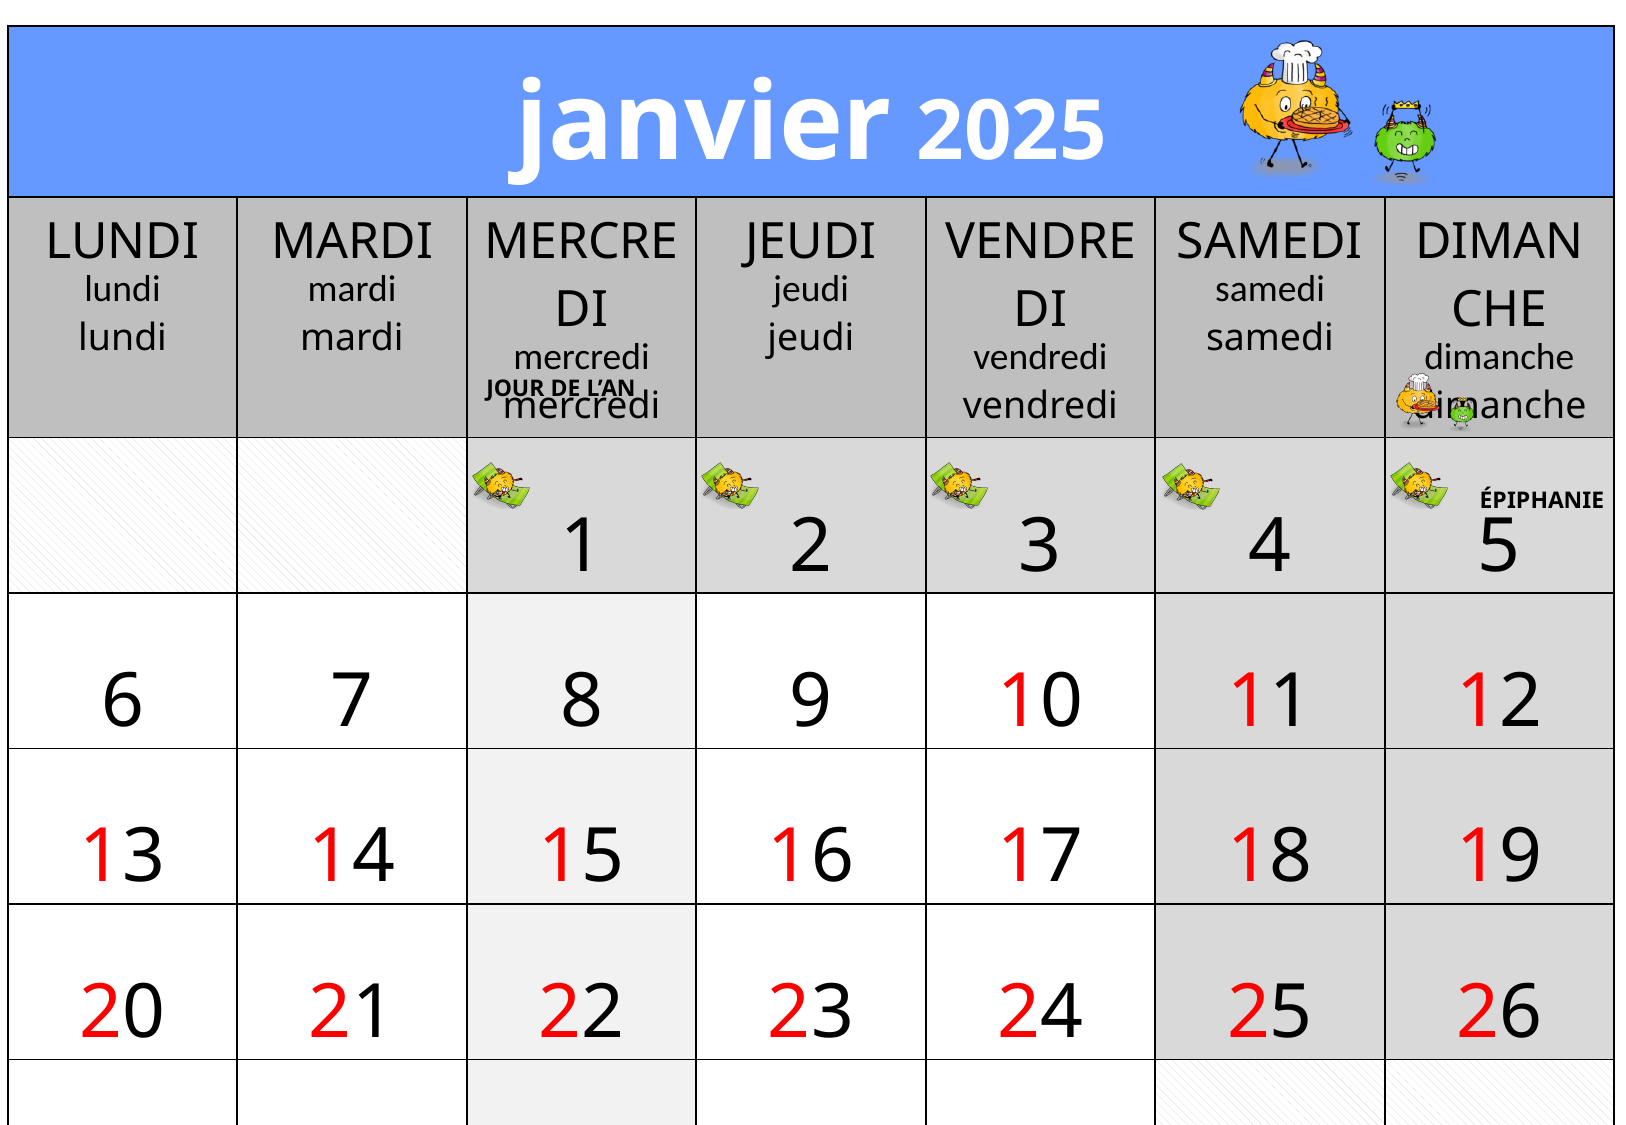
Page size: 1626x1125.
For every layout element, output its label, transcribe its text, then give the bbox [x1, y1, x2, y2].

table_cell 21 [238, 905, 466, 1059]
table_cell 5 [1386, 438, 1613, 592]
table_cell 19 [1386, 749, 1613, 903]
table_cell 25 [1156, 905, 1384, 1059]
table_cell 15 [468, 749, 695, 903]
table_cell 13 [9, 749, 236, 903]
table_cell [9, 438, 236, 592]
text_box ÉPIPHANIE [1464, 478, 1625, 521]
picture [471, 462, 530, 510]
table_header janvier 2025 [9, 27, 1613, 196]
table_cell 7 [238, 594, 466, 748]
table_cell 14 [238, 749, 466, 903]
table_cell 8 [468, 594, 695, 748]
table_cell 30 [697, 1060, 925, 1125]
picture [1383, 373, 1483, 432]
table_cell 27 [9, 1060, 236, 1125]
table_cell [1386, 1060, 1613, 1125]
table_cell 16 [697, 749, 925, 903]
table_cell 12 [1386, 594, 1613, 748]
table_cell VENDREDI vendredi vendredi [927, 198, 1154, 437]
table_cell 2 [697, 438, 925, 592]
picture [1209, 39, 1458, 186]
table_cell 18 [1156, 749, 1384, 903]
table_cell LUNDI lundi lundi [9, 198, 236, 437]
table_cell 26 [1386, 905, 1613, 1059]
table_cell 24 [927, 905, 1154, 1059]
table_cell 6 [9, 594, 236, 748]
table_cell SAMEDI samedi samedi [1156, 198, 1384, 437]
table_cell 23 [697, 905, 925, 1059]
picture [930, 462, 988, 509]
table_cell MARDI mardi mardi [238, 198, 466, 437]
table_cell 20 [9, 905, 236, 1059]
table_cell 10 [927, 594, 1154, 748]
text_box JOUR DE L’AN [452, 365, 651, 408]
table_cell [1156, 1060, 1384, 1125]
table_cell 22 [468, 905, 695, 1059]
table_cell MERCREDI mercredi mercredi [468, 198, 695, 437]
table_cell 11 [1156, 594, 1384, 748]
table_cell 4 [1156, 438, 1384, 592]
picture [1161, 463, 1220, 510]
table_cell 29 [468, 1060, 695, 1125]
table_cell 28 [238, 1060, 466, 1125]
table_cell 17 [927, 749, 1154, 903]
table_cell 9 [697, 594, 925, 748]
table_cell JEUDI jeudi jeudi [697, 198, 925, 437]
table_cell 3 [927, 438, 1154, 592]
table_cell 1 [468, 438, 695, 592]
table_cell [238, 438, 466, 592]
picture [1390, 462, 1448, 509]
table_cell 31 [927, 1060, 1154, 1125]
picture [701, 462, 760, 510]
table_cell DIMANCHE dimanche dimanche [1386, 198, 1613, 437]
